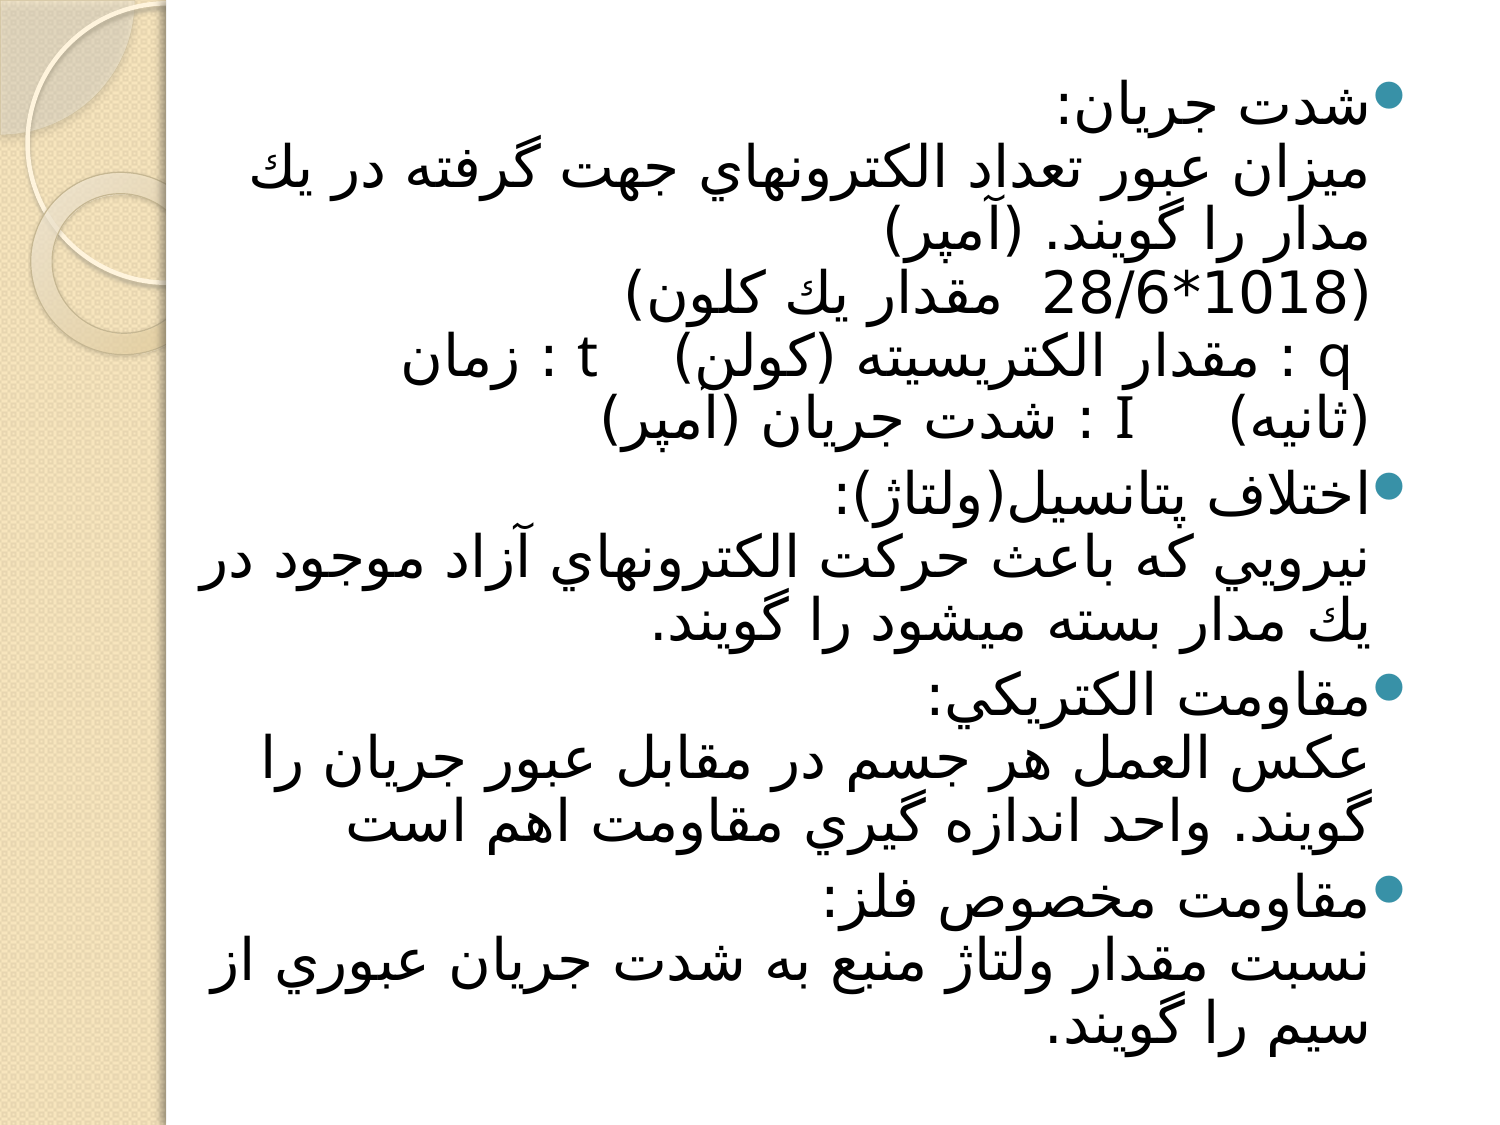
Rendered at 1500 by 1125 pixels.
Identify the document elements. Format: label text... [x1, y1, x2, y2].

list شدت جريان: ميزان عبور تعداد الكترونهاي جهت گرفته در يك مدار را گويند. (آمپر) (1018*28/6 مقدار يك كلون) q : مقدار الکتريسيته (کولن) t : زمان (ثانيه) I : شدت جريان (آمپر) اختلاف پتانسيل(ولتاژ): نيرويي كه باعث حركت الكترونهاي آزاد موجود در يك مدار بسته ميشود را گويند. مقاومت الكتريكي: عكس العمل هر جسم در مقابل عبور جريان را گويند. واحد اندازه گيري مقاومت اهم است مقاومت مخصوص فلز: نسبت مقدار ولتاژ منبع به شدت جريان عبوري از سيم را گويند. [159, 66, 1447, 1059]
